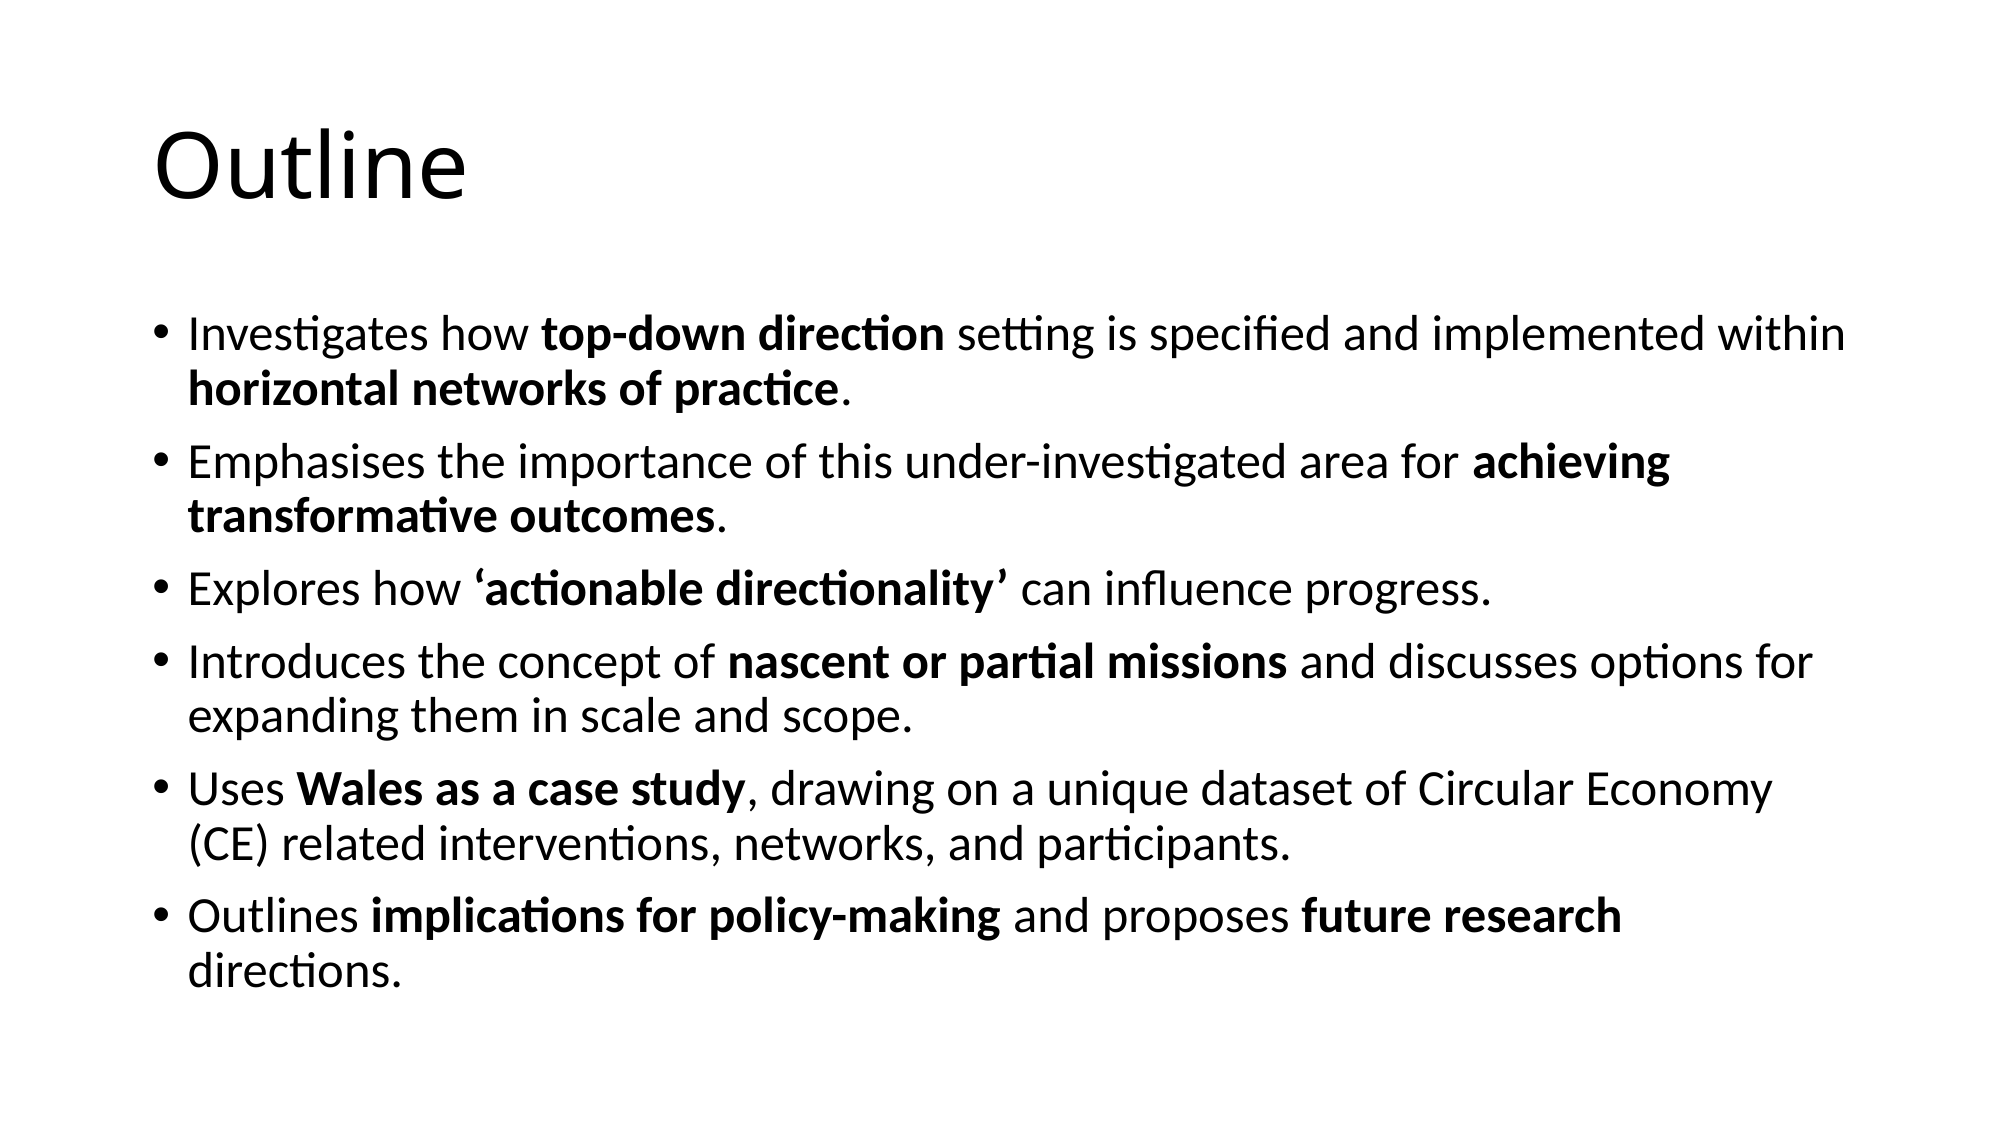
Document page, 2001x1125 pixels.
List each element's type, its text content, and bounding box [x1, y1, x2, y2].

title Outline [137, 59, 1863, 278]
list Investigates how top-down direction setting is specified and implemented within horizontal networks of practice. Emphasises the importance of this under-investigated area for achieving transformative outcomes. Explores how ‘actionable directionality’ can influence progress. Introduces the concept of nascent or partial missions and discusses options for expanding them in scale and scope. Uses Wales as a case study, drawing on a unique dataset of Circular Economy (CE) related interventions, networks, and participants. Outlines implications for policy-making and proposes future research directions. [137, 299, 1863, 1014]
